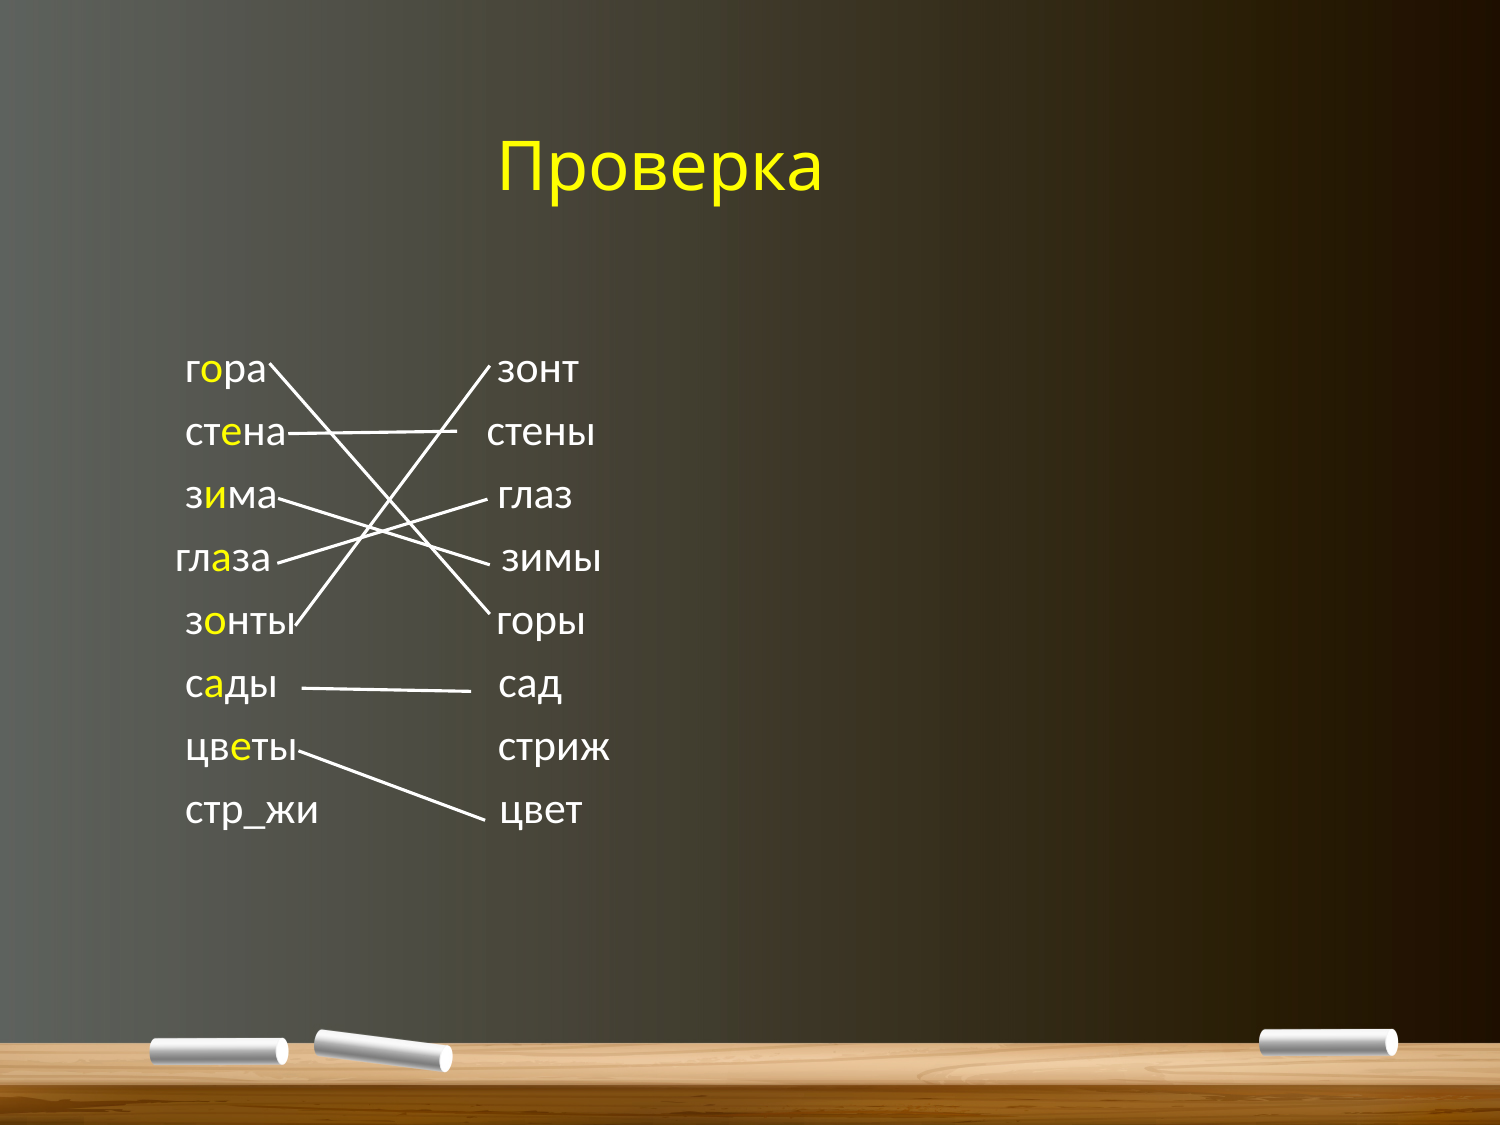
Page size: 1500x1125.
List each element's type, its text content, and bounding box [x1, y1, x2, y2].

picture [0, 0, 1500, 1125]
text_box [262, 398, 523, 593]
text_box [298, 750, 486, 821]
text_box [254, 378, 506, 599]
list гора зонт стена стены зима глаз глаза зимы зонты горы сады сад цветы стриж стр_жи цвет [110, 337, 1397, 1014]
title Проверка [103, 59, 1397, 278]
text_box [301, 688, 472, 692]
